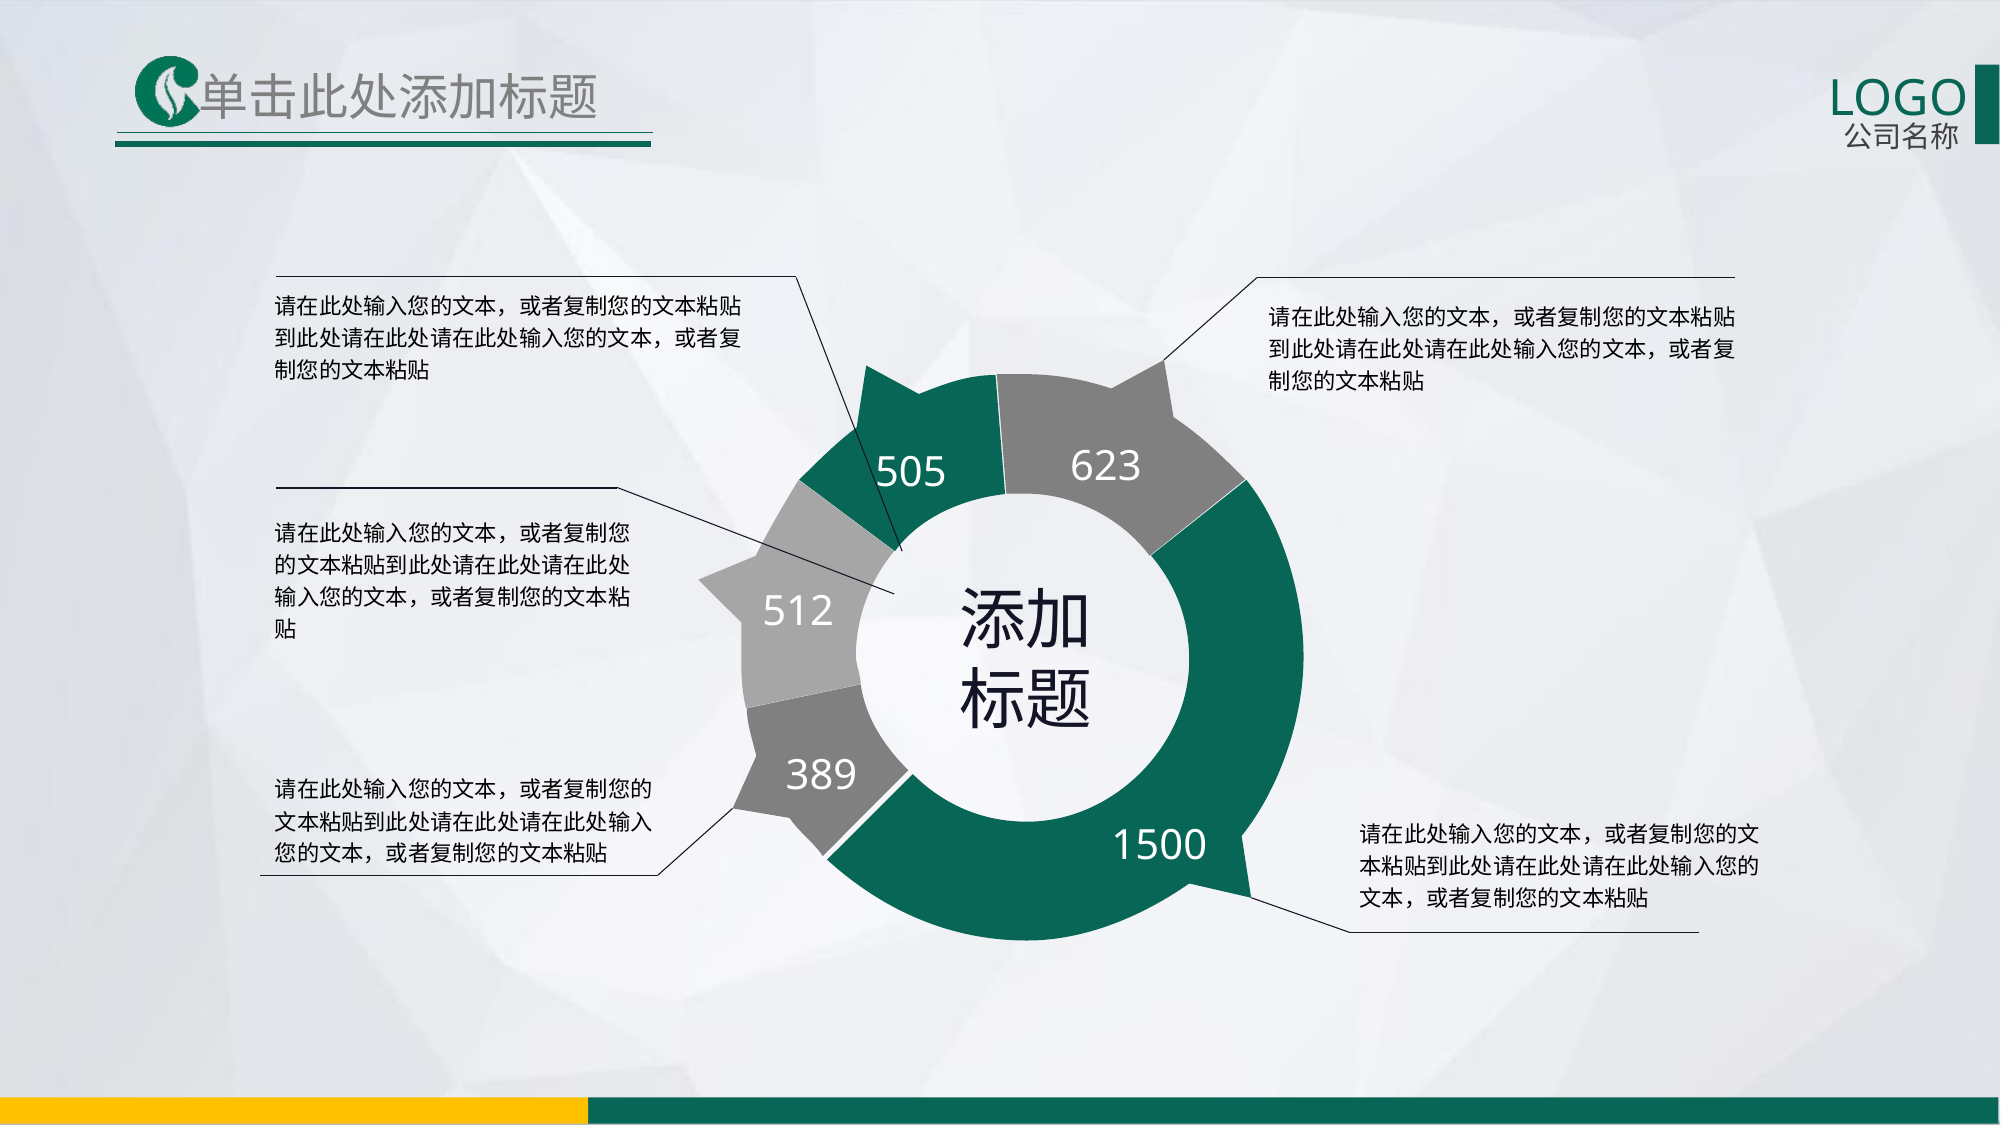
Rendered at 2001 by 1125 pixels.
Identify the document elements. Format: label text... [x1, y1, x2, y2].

text_box 请在此处输入您的文本，或者复制您的文本粘贴到此处请在此处请在此处输入您的文本，或者复制您的文本粘贴 [259, 279, 762, 391]
text_box [589, 1096, 1999, 1125]
text_box 389 [770, 740, 873, 806]
text_box 添加标题 [924, 569, 1128, 744]
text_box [1164, 277, 1258, 360]
text_box 公司名称 [1828, 111, 1976, 161]
text_box [762, 479, 895, 584]
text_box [616, 487, 699, 580]
text_box 512 [747, 576, 850, 642]
text_box [698, 544, 872, 708]
text_box [799, 429, 899, 552]
text_box [827, 479, 1304, 941]
text_box 单击此处添加标题 [183, 58, 614, 132]
text_box 505 [860, 437, 962, 503]
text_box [1251, 897, 1350, 933]
text_box [996, 360, 1246, 556]
text_box LOGO [1813, 58, 1983, 134]
text_box 请在此处输入您的文本，或者复制您的文本粘贴到此处请在此处请在此处输入您的文本，或者复制您的文本粘贴 [1253, 290, 1757, 402]
picture [0, 0, 2001, 1125]
text_box [1974, 64, 2000, 145]
text_box [0, 1096, 589, 1125]
text_box 请在此处输入您的文本，或者复制您的文本粘贴到此处请在此处请在此处输入您的文本，或者复制您的文本粘贴 [260, 506, 650, 650]
text_box 请在此处输入您的文本，或者复制您的文本粘贴到此处请在此处请在此处输入您的文本，或者复制您的文本粘贴 [260, 763, 683, 874]
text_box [796, 277, 867, 366]
text_box 1500 [1096, 810, 1223, 876]
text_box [657, 808, 733, 876]
text_box 623 [1055, 431, 1158, 497]
text_box 请在此处输入您的文本，或者复制您的文本粘贴到此处请在此处请在此处输入您的文本，或者复制您的文本粘贴 [1345, 807, 1788, 919]
text_box [732, 684, 909, 857]
text_box [856, 365, 1006, 544]
